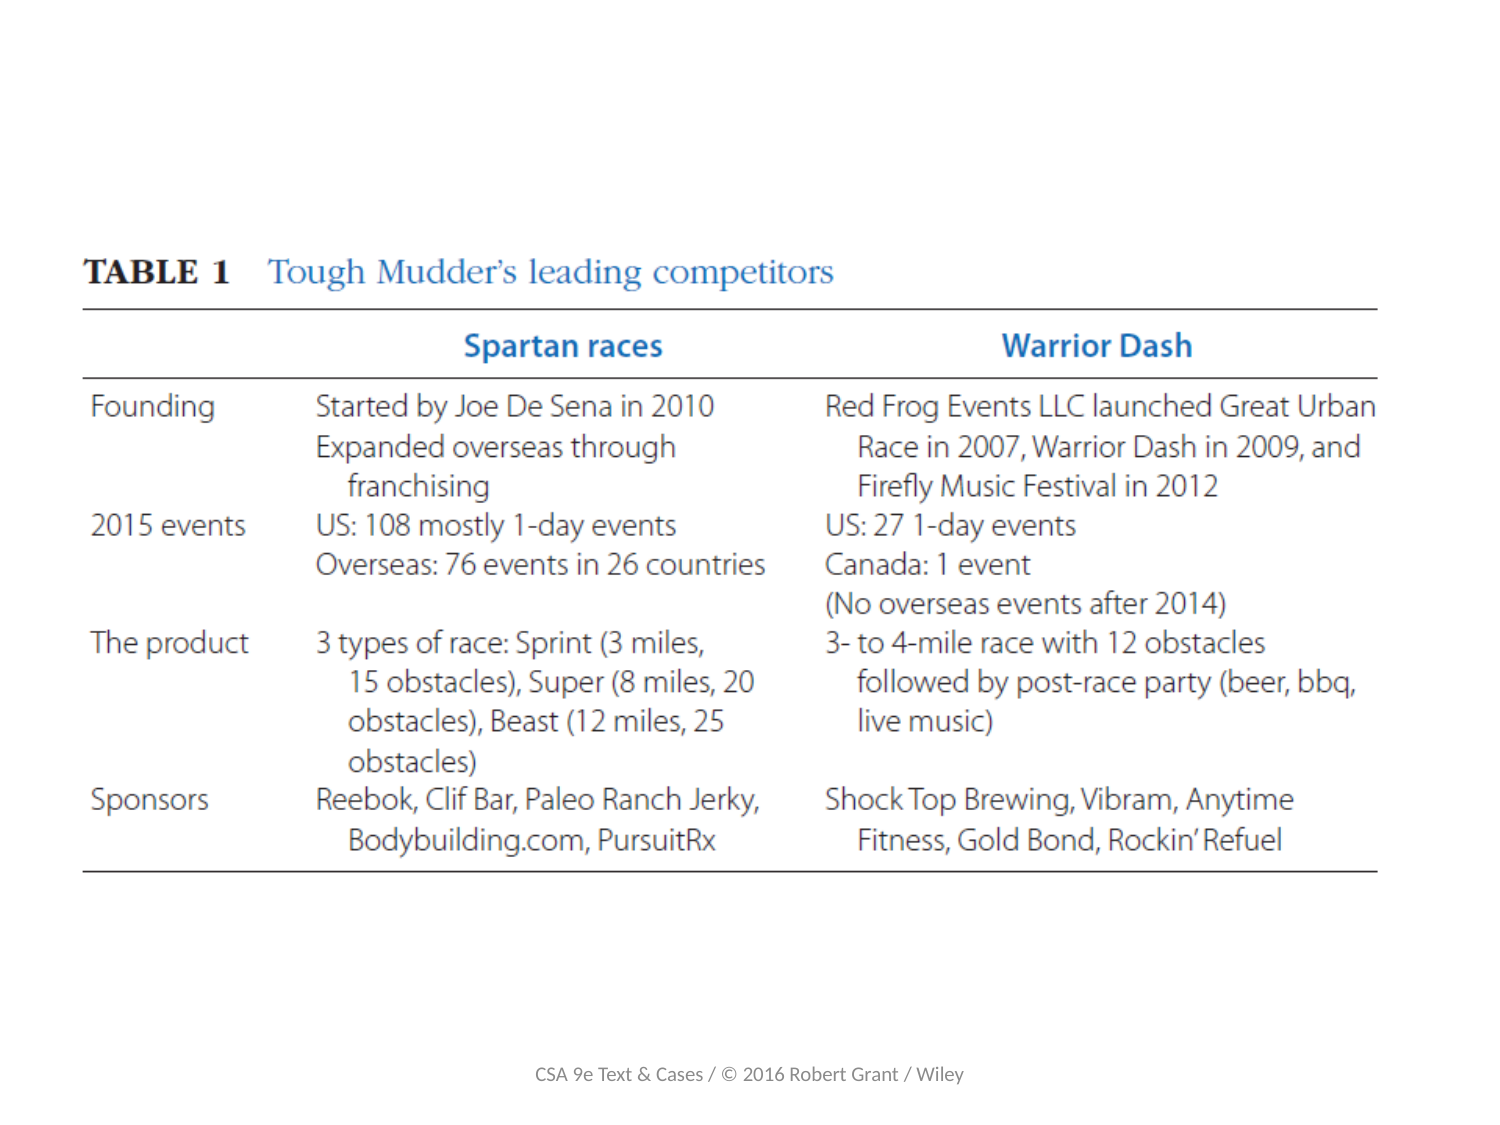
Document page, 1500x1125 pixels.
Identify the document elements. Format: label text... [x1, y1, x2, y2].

picture [47, 221, 1453, 904]
footer CSA 9e Text & Cases / © 2016 Robert Grant / Wiley [512, 1042, 988, 1103]
